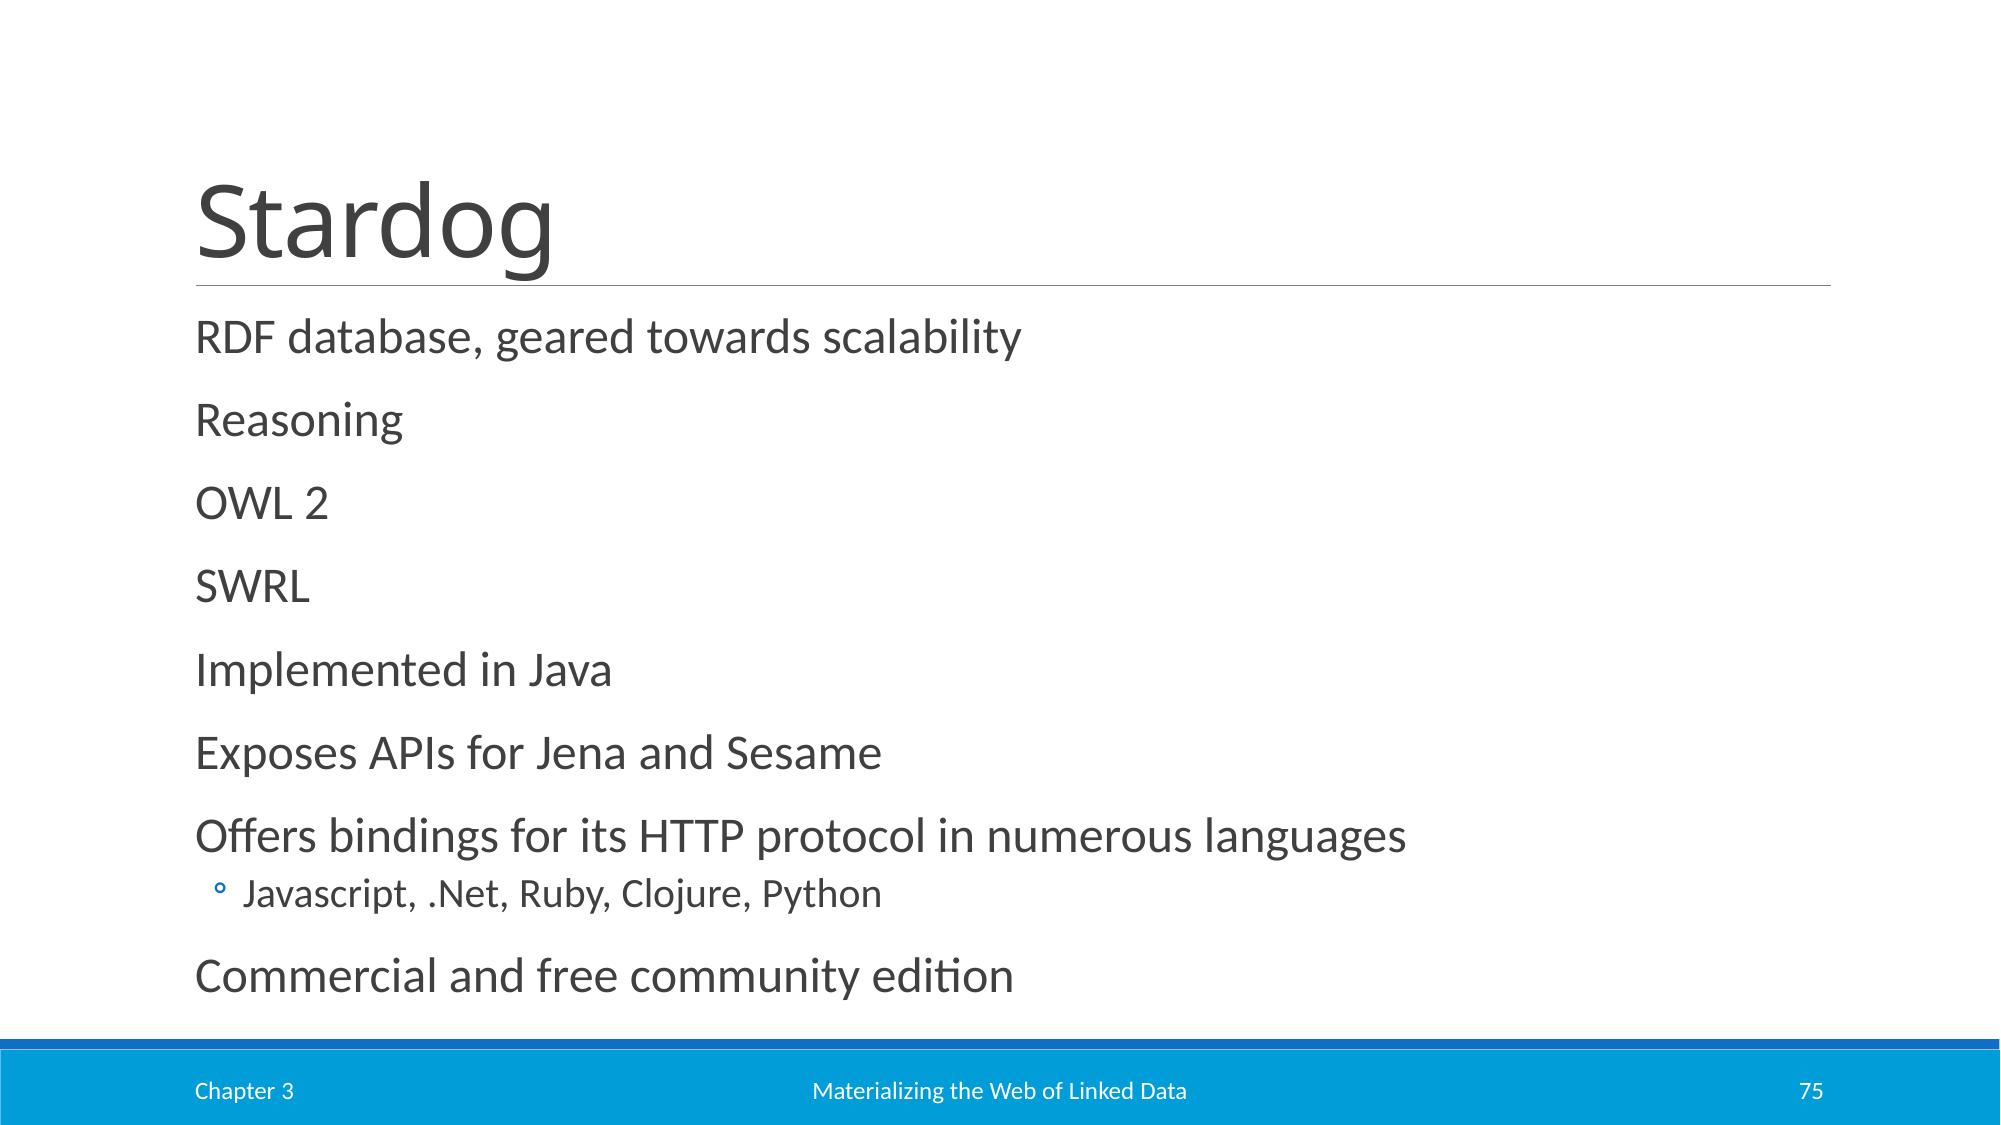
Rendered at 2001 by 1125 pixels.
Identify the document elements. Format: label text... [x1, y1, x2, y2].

footer Materializing the Web of Linked Data [604, 1059, 1396, 1120]
title Stardog [180, 47, 1830, 285]
slide_number Chapter 3 [180, 1059, 586, 1120]
slide_number 75 [1624, 1059, 1840, 1120]
list RDF database, geared towards scalability Reasoning OWL 2 SWRL Implemented in Java Exposes APIs for Jena and Sesame Offers bindings for its HTTP protocol in numerous languages Javascript, .Net, Ruby, Clojure, Python Commercial and free community edition [180, 302, 1830, 963]
